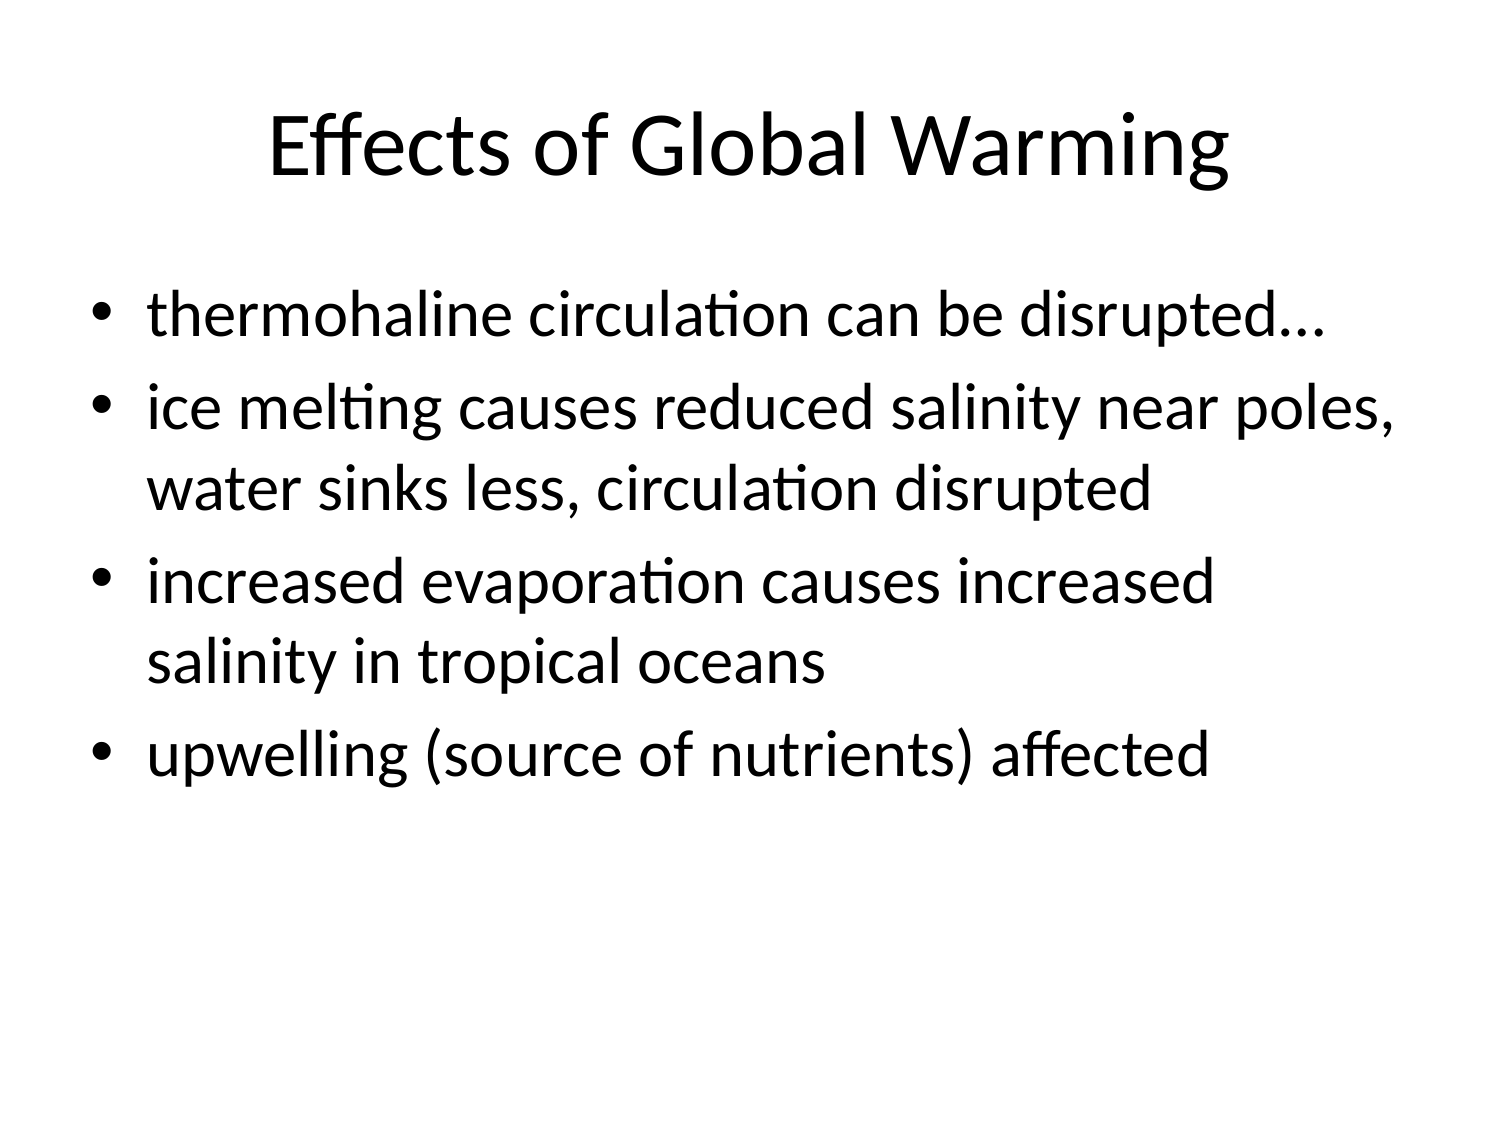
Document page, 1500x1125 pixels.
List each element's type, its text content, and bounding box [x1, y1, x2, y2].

title Effects of Global Warming [75, 45, 1425, 233]
list thermohaline circulation can be disrupted… ice melting causes reduced salinity near poles, water sinks less, circulation disrupted increased evaporation causes increased salinity in tropical oceans upwelling (source of nutrients) affected [75, 262, 1425, 1005]
